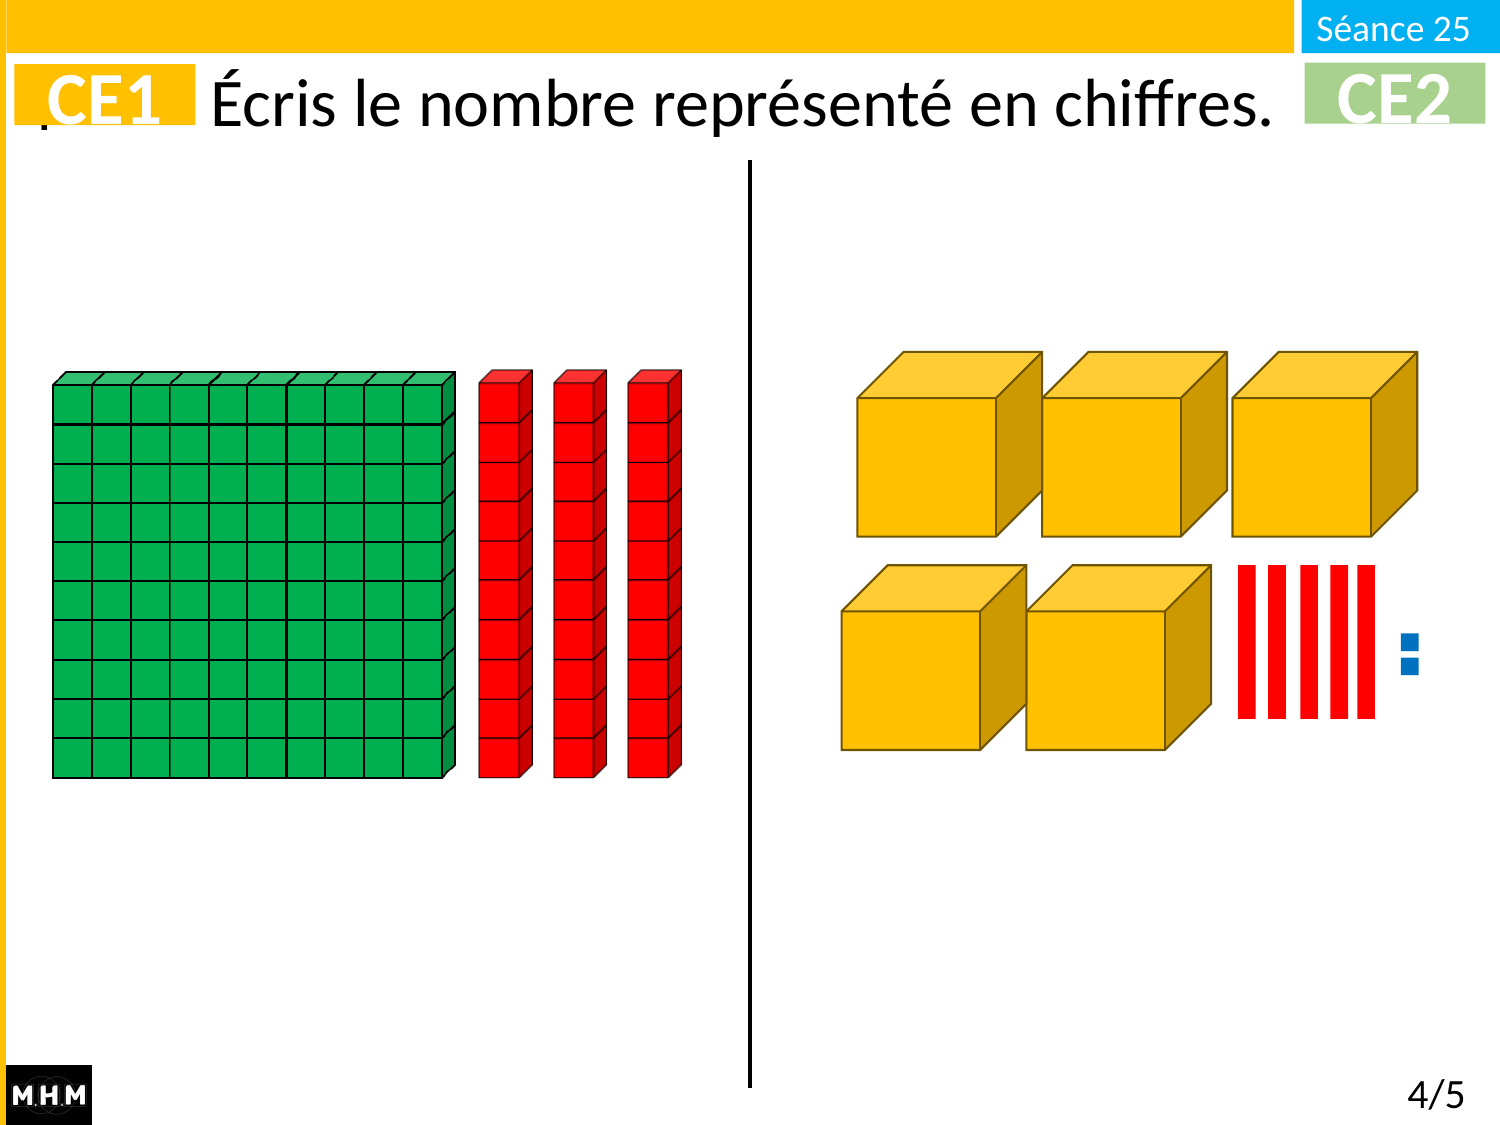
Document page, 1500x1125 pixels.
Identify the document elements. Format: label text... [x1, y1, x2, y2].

text_box [1041, 350, 1229, 538]
picture [551, 367, 612, 782]
text_box [1400, 632, 1420, 652]
text_box [856, 350, 1044, 538]
picture [476, 367, 538, 782]
picture [6, 1065, 92, 1125]
picture [46, 367, 458, 782]
text_box [1231, 350, 1419, 538]
text_box [1356, 564, 1376, 720]
text_box [1025, 564, 1213, 752]
picture [625, 367, 687, 782]
text_box [840, 564, 1028, 752]
text_box [1329, 564, 1349, 720]
text_box [1400, 656, 1420, 676]
text_box CE2 [1303, 62, 1487, 125]
text_box CE1 [13, 63, 196, 126]
list 4/5 [1373, 1064, 1500, 1125]
text_box [1237, 564, 1257, 720]
title Écris le nombre représenté en chiffres. [96, 60, 1391, 150]
text_box [1299, 564, 1319, 720]
text_box [1267, 564, 1287, 720]
